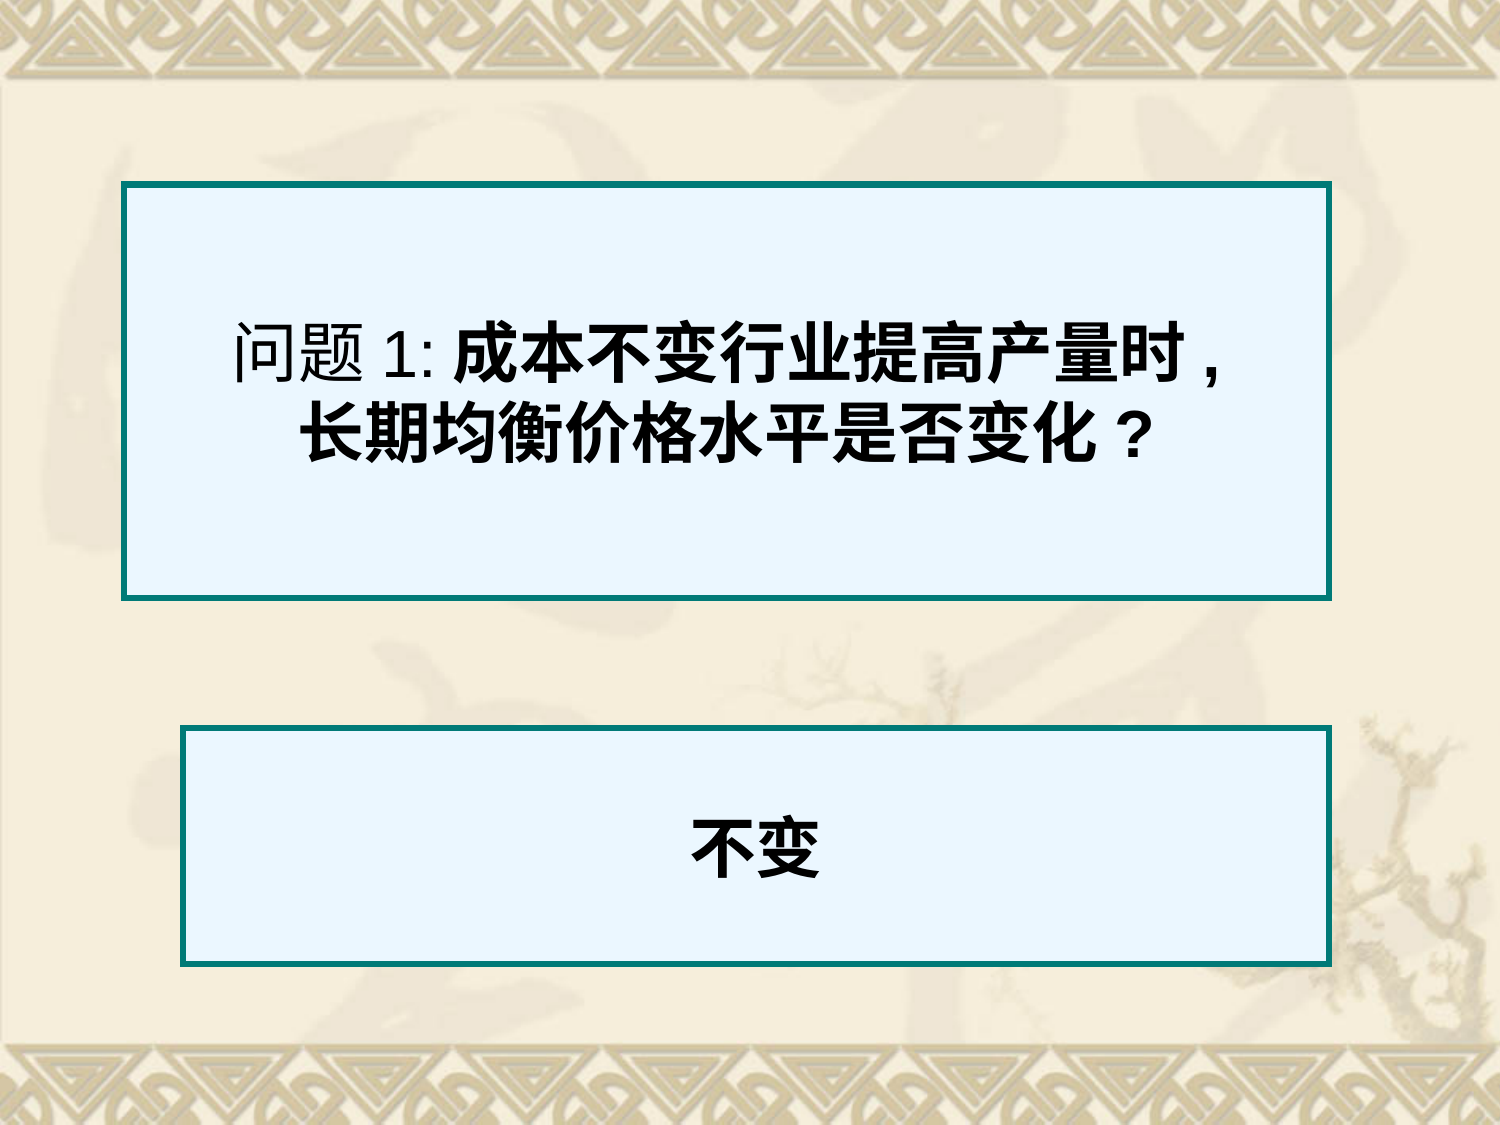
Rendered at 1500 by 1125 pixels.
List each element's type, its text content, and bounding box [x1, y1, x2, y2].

picture [0, 0, 1500, 1125]
text_box 不变 [183, 727, 1329, 964]
text_box 问题1:成本不变行业提高产量时, 长期均衡价格水平是否变化? [123, 184, 1329, 598]
